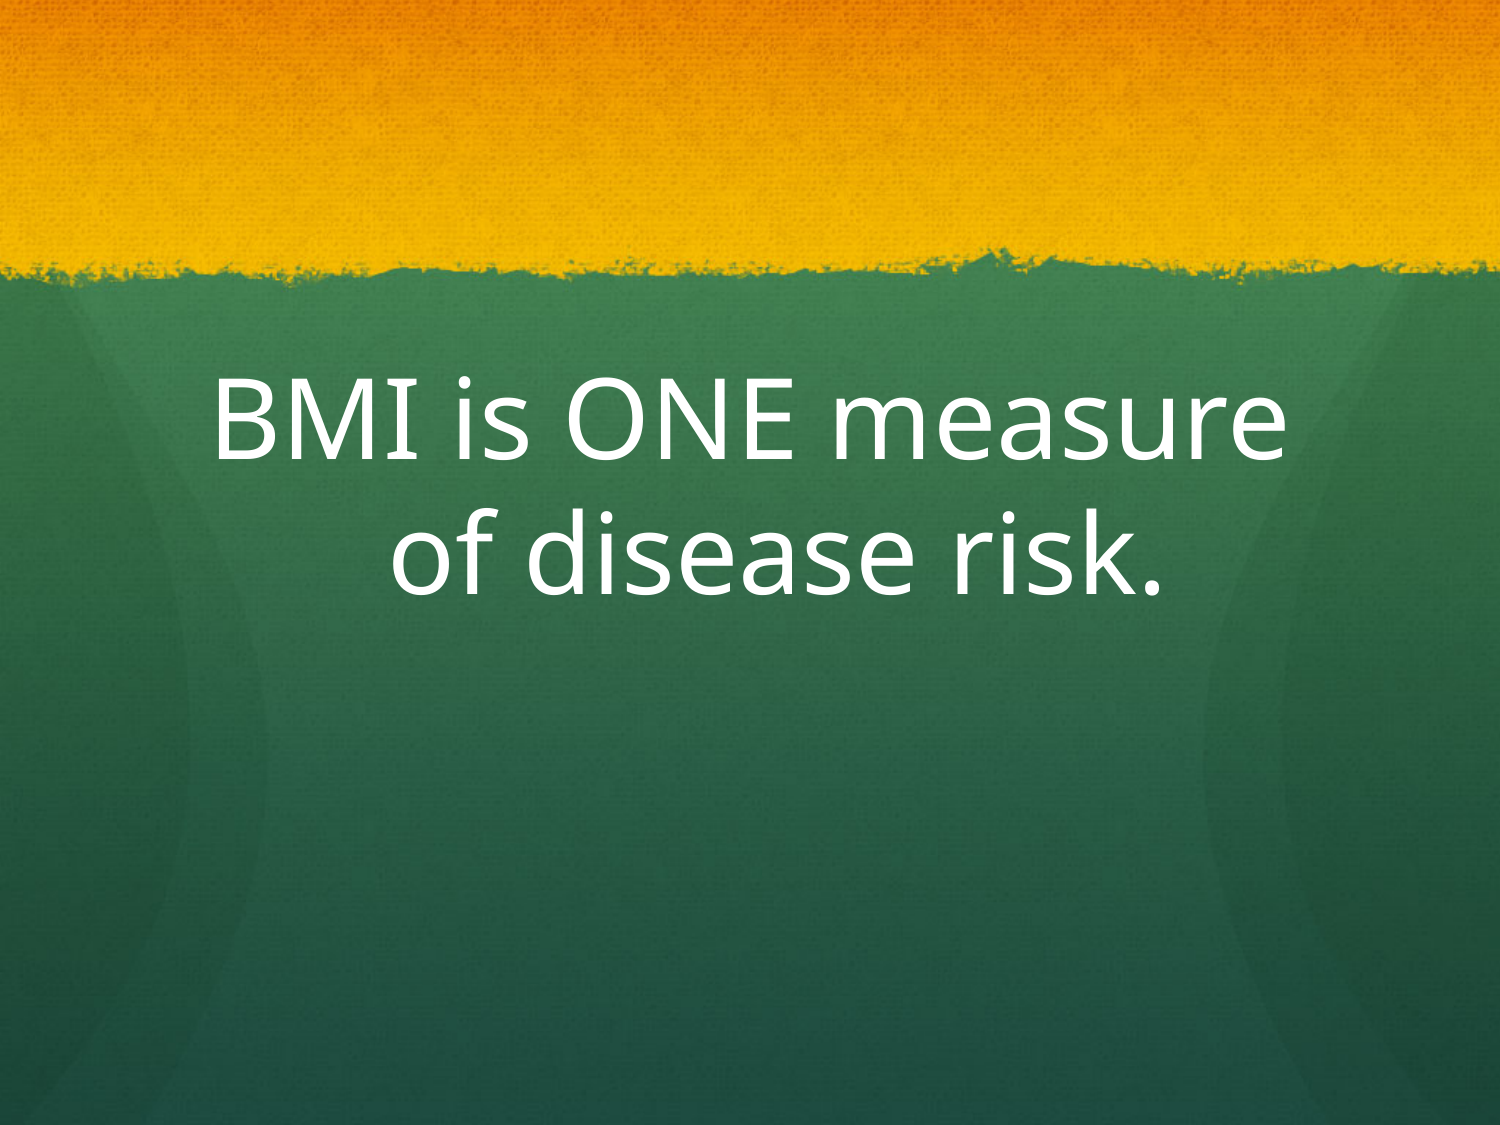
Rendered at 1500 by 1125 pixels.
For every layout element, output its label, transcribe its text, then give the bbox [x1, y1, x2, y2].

list BMI is ONE measure of disease risk. [125, 339, 1375, 1026]
picture [0, 0, 1500, 1125]
